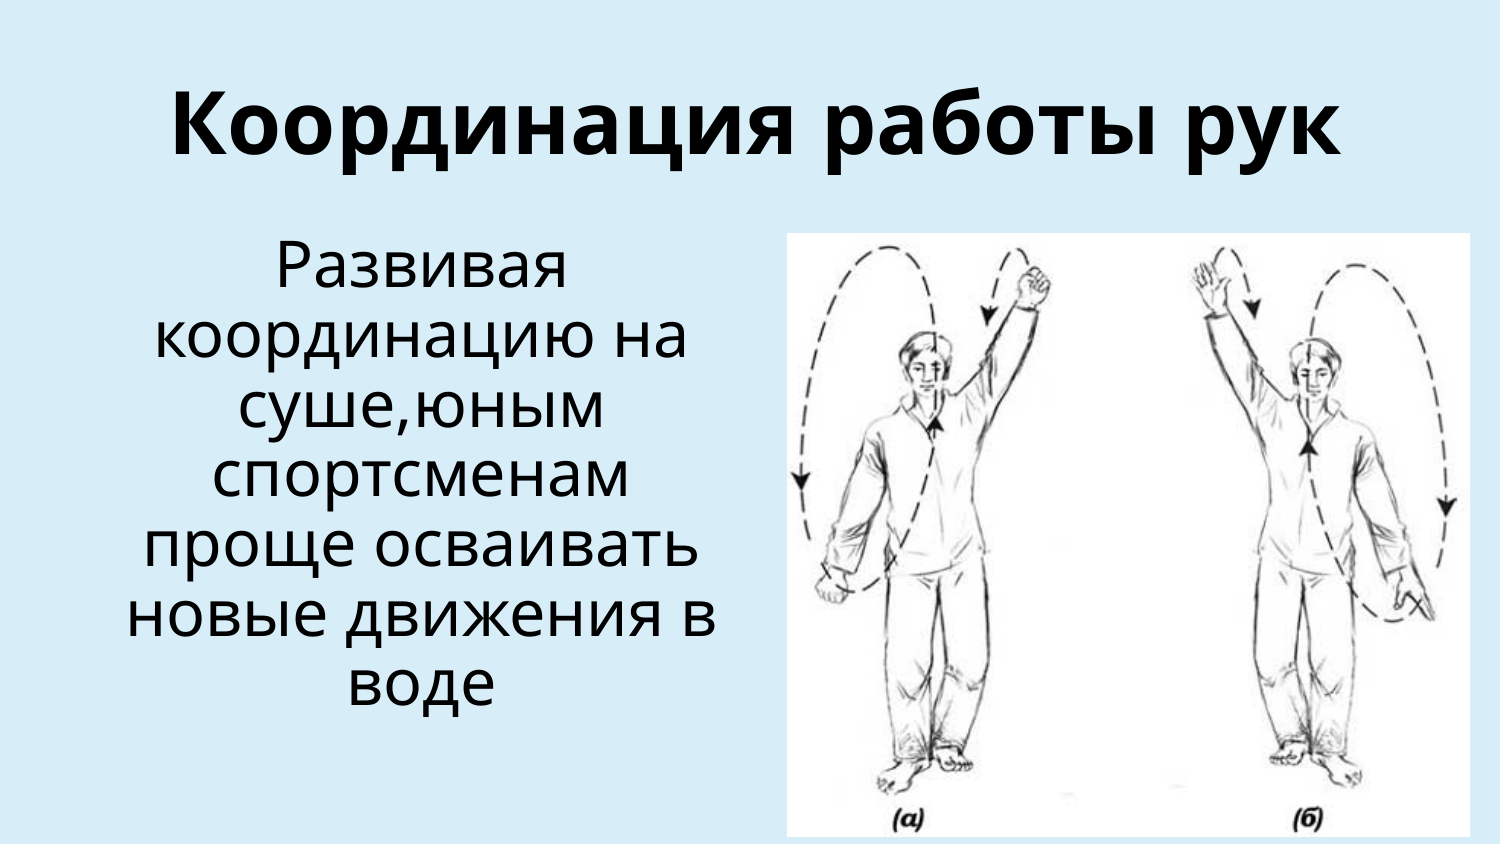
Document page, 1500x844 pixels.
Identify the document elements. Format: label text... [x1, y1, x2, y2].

title Координация работы рук [47, 44, 1463, 208]
list Развивая координацию на суше,юным спортсменам проще осваивать новые движения в воде [103, 224, 741, 760]
text_box [786, 233, 1471, 837]
